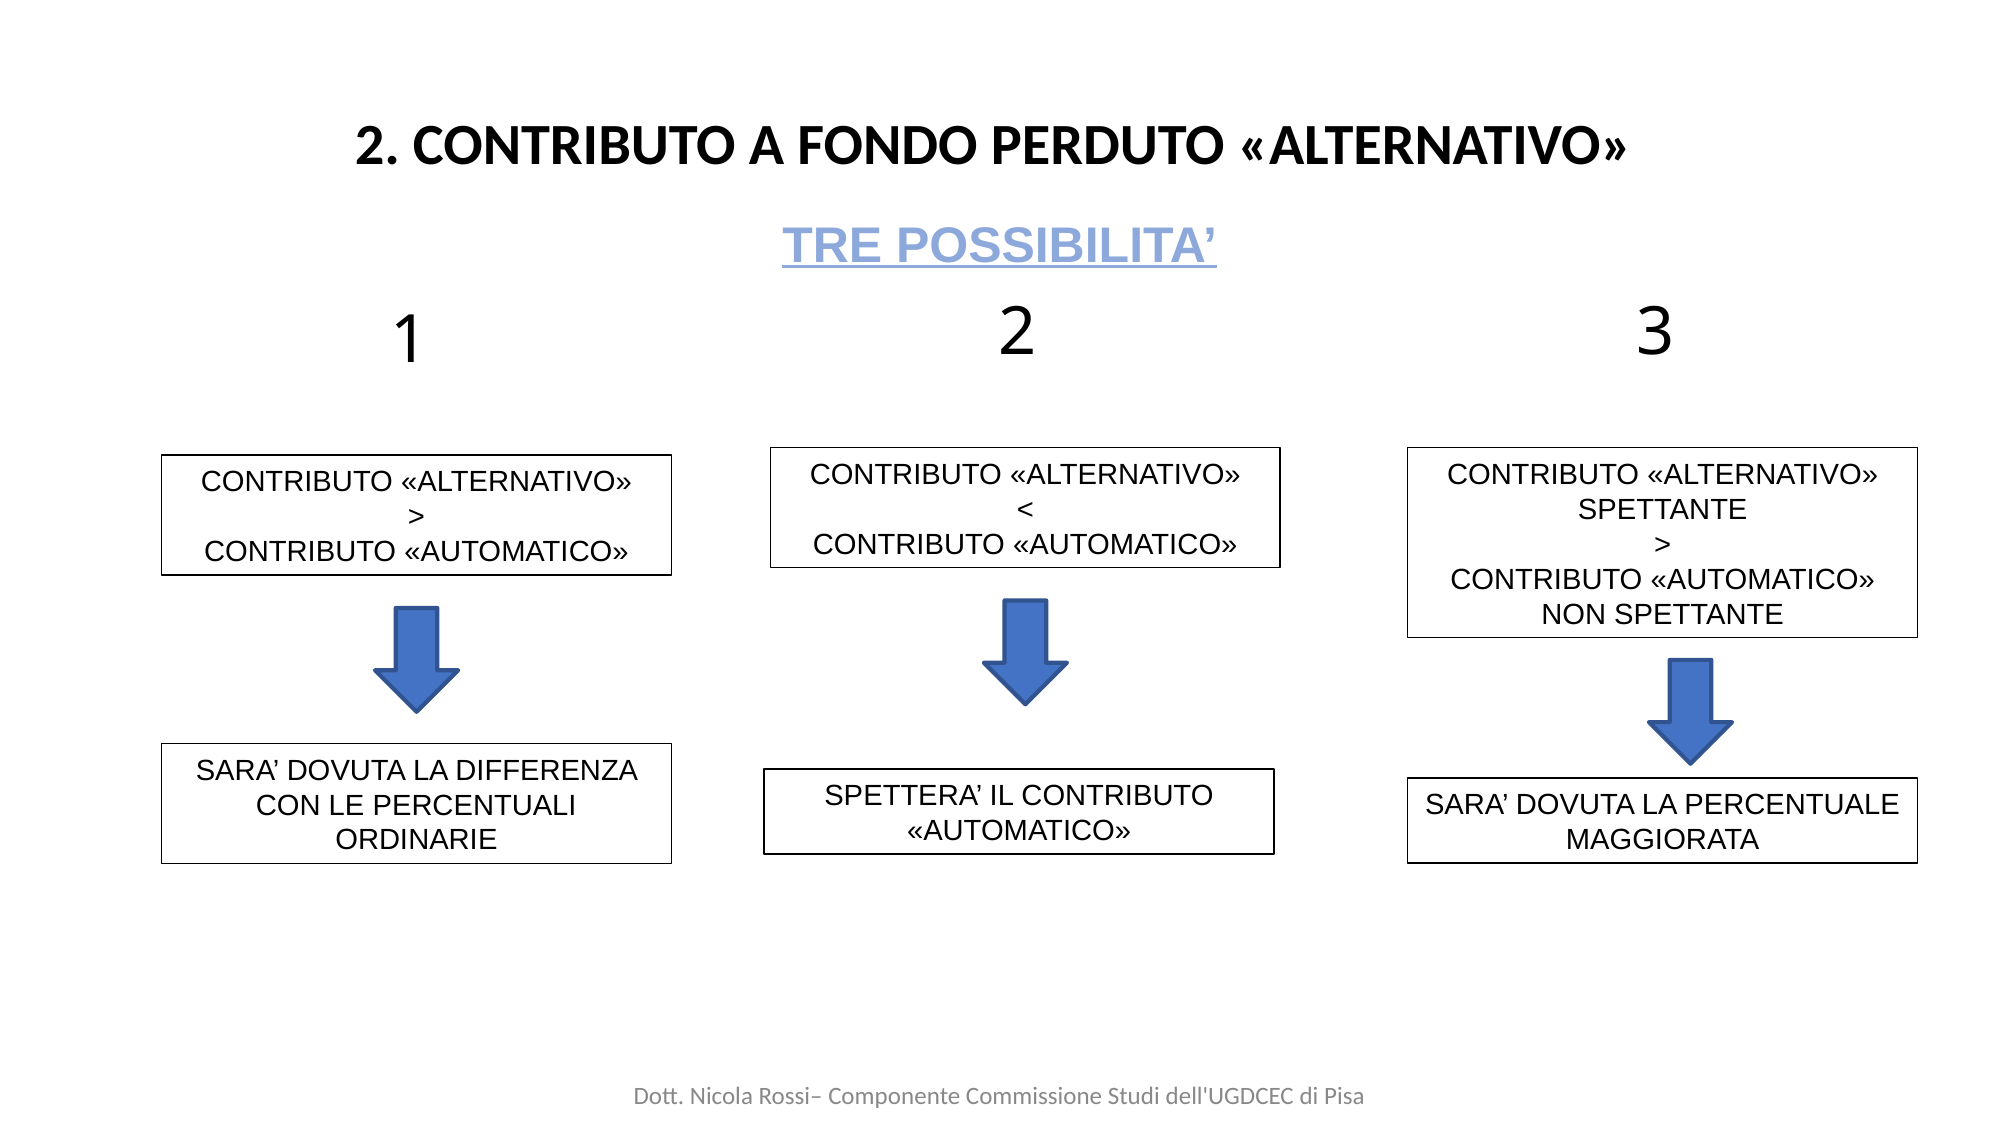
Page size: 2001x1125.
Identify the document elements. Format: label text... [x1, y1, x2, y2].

text_box [1648, 659, 1733, 764]
text_box SARA’ DOVUTA LA PERCENTUALE MAGGIORATA [1407, 777, 1918, 863]
text_box [375, 607, 459, 712]
text_box CONTRIBUTO «ALTERNATIVO» SPETTANTE > CONTRIBUTO «AUTOMATICO» NON SPETTANTE [1407, 447, 1918, 638]
text_box SARA’ DOVUTA LA DIFFERENZA CON LE PERCENTUALI ORDINARIE [161, 743, 672, 864]
text_box [983, 600, 1067, 705]
text_box CONTRIBUTO «ALTERNATIVO» < CONTRIBUTO «AUTOMATICO» [770, 447, 1281, 568]
text_box 1 [374, 288, 445, 383]
text_box 3 [1621, 280, 1691, 376]
text_box 2. CONTRIBUTO A FONDO PERDUTO «ALTERNATIVO» [141, 98, 1859, 184]
text_box CONTRIBUTO «ALTERNATIVO» > CONTRIBUTO «AUTOMATICO» [161, 455, 672, 575]
text_box 2 [983, 280, 1053, 376]
text_box SPETTERA’ IL CONTRIBUTO «AUTOMATICO» [764, 769, 1275, 855]
text_box TRE POSSIBILITA’ [719, 204, 1281, 280]
footer Dott. Nicola Rossi– Componente Commissione Studi dell'UGDCEC di Pisa [592, 1065, 1408, 1125]
